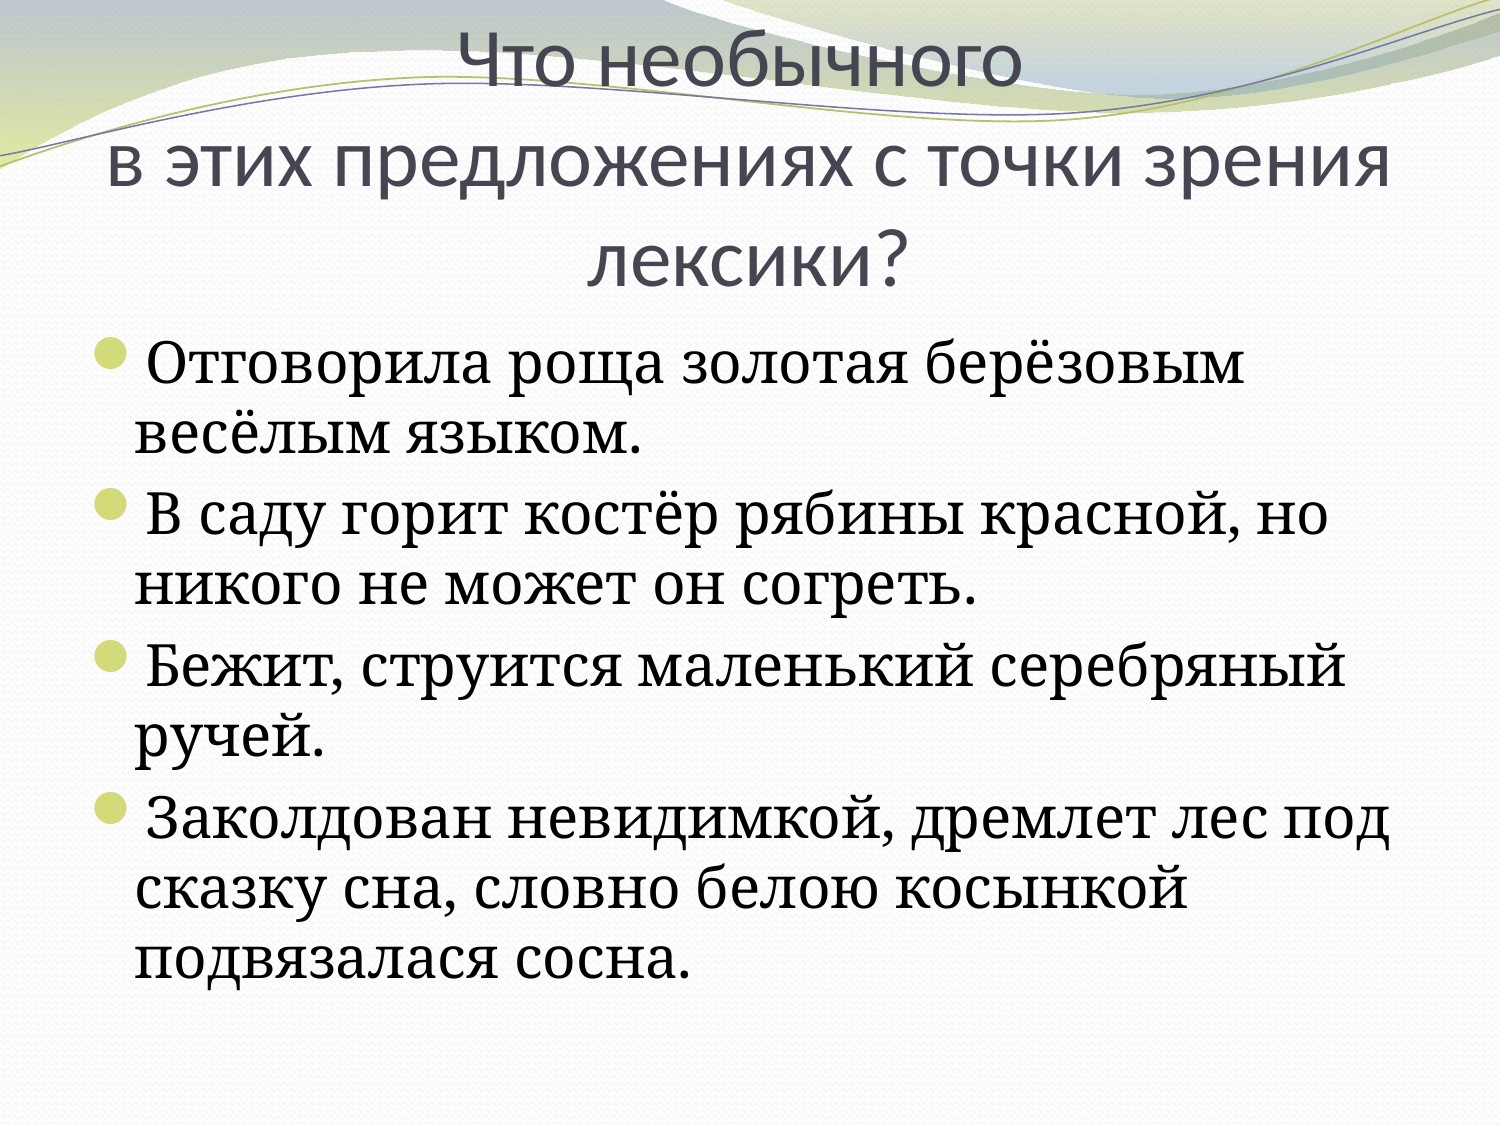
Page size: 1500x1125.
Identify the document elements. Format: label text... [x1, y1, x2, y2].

list Отговорила роща золотая берёзовым весёлым языком. В саду горит костёр рябины красной, но никого не может он согреть. Бежит, струится маленький серебряный ручей. Заколдован невидимкой, дремлет лес под сказку сна, словно белою косынкой подвязалася сосна. [75, 317, 1425, 1038]
title Что необычного в этих предложениях с точки зрения лексики? [75, 115, 1425, 303]
